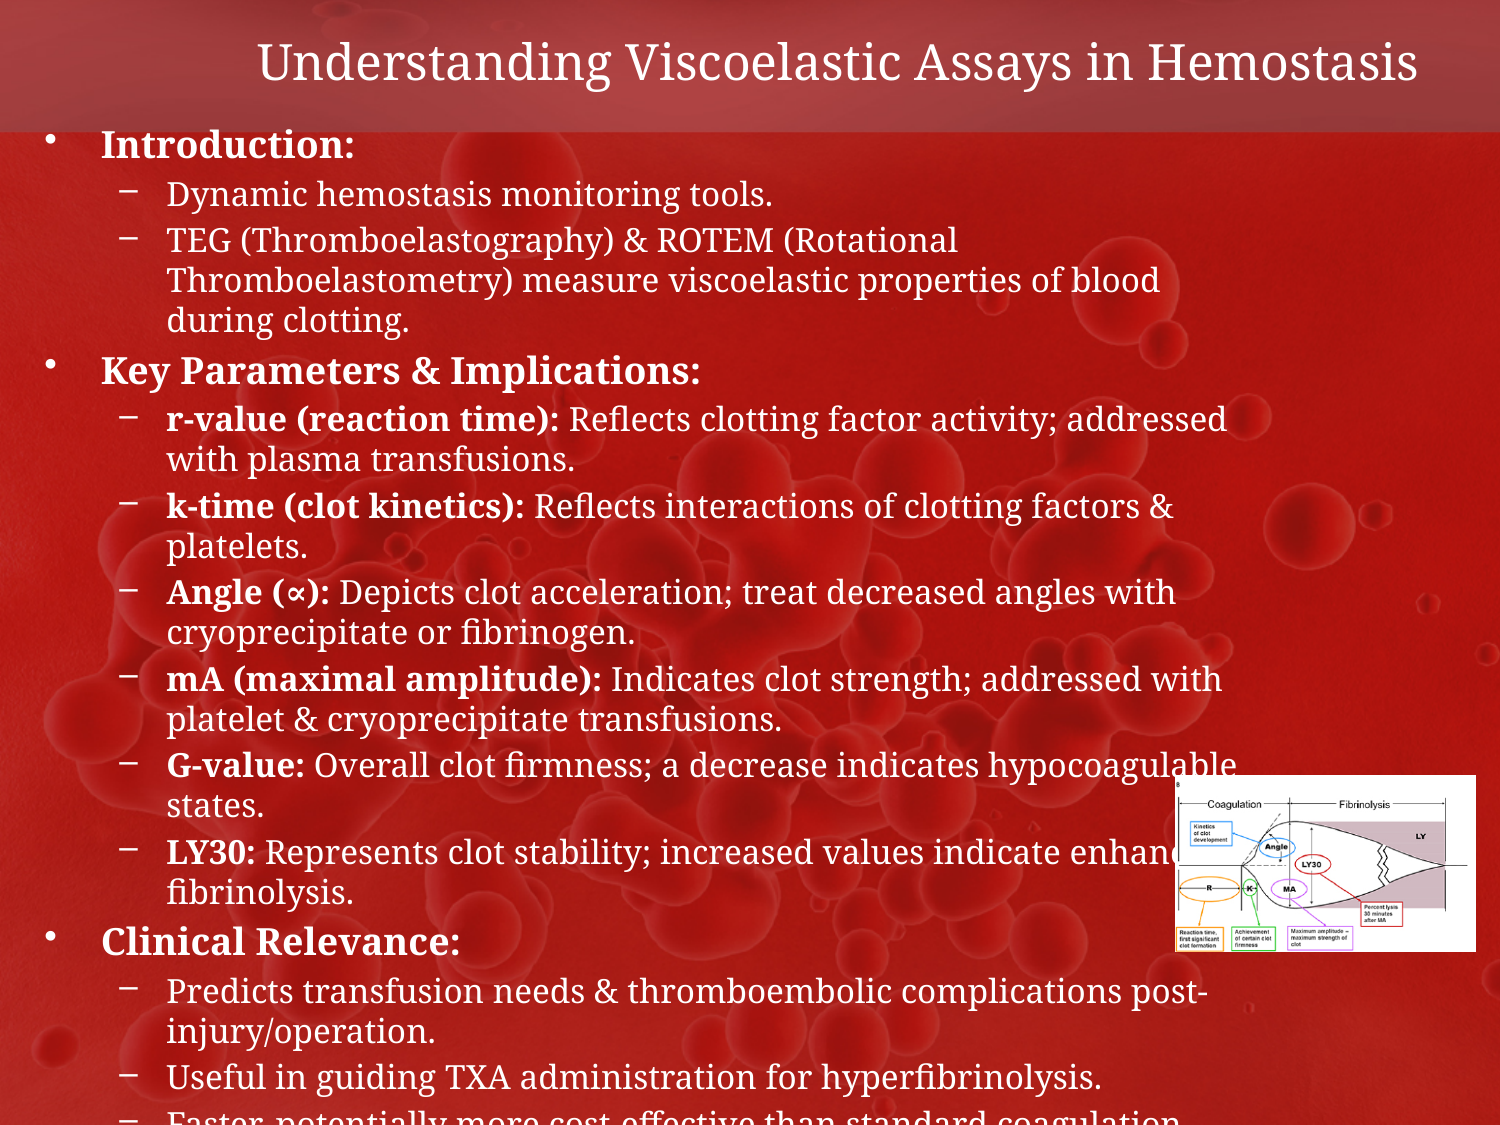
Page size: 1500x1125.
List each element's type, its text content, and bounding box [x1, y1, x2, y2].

picture [0, 0, 1500, 1125]
list Introduction: Dynamic hemostasis monitoring tools. TEG (Thromboelastography) & ROTEM (Rotational Thromboelastometry) measure viscoelastic properties of blood during clotting. Key Parameters & Implications: r-value (reaction time): Reflects clotting factor activity; addressed with plasma transfusions. k-time (clot kinetics): Reflects interactions of clotting factors & platelets. Angle (∝): Depicts clot acceleration; treat decreased angles with cryoprecipitate or fibrinogen. mA (maximal amplitude): Indicates clot strength; addressed with platelet & cryoprecipitate transfusions. G-value: Overall clot firmness; a decrease indicates hypocoagulable states. LY30: Represents clot stability; increased values indicate enhanced fibrinolysis. Clinical Relevance: Predicts transfusion needs & thromboembolic complications post-injury/operation. Useful in guiding TXA administration for hyperfibrinolysis. Faster, potentially more cost-effective than standard coagulation panels. [29, 113, 1259, 1024]
title Understanding Viscoelastic Assays in Hemostasis [241, 18, 1448, 103]
